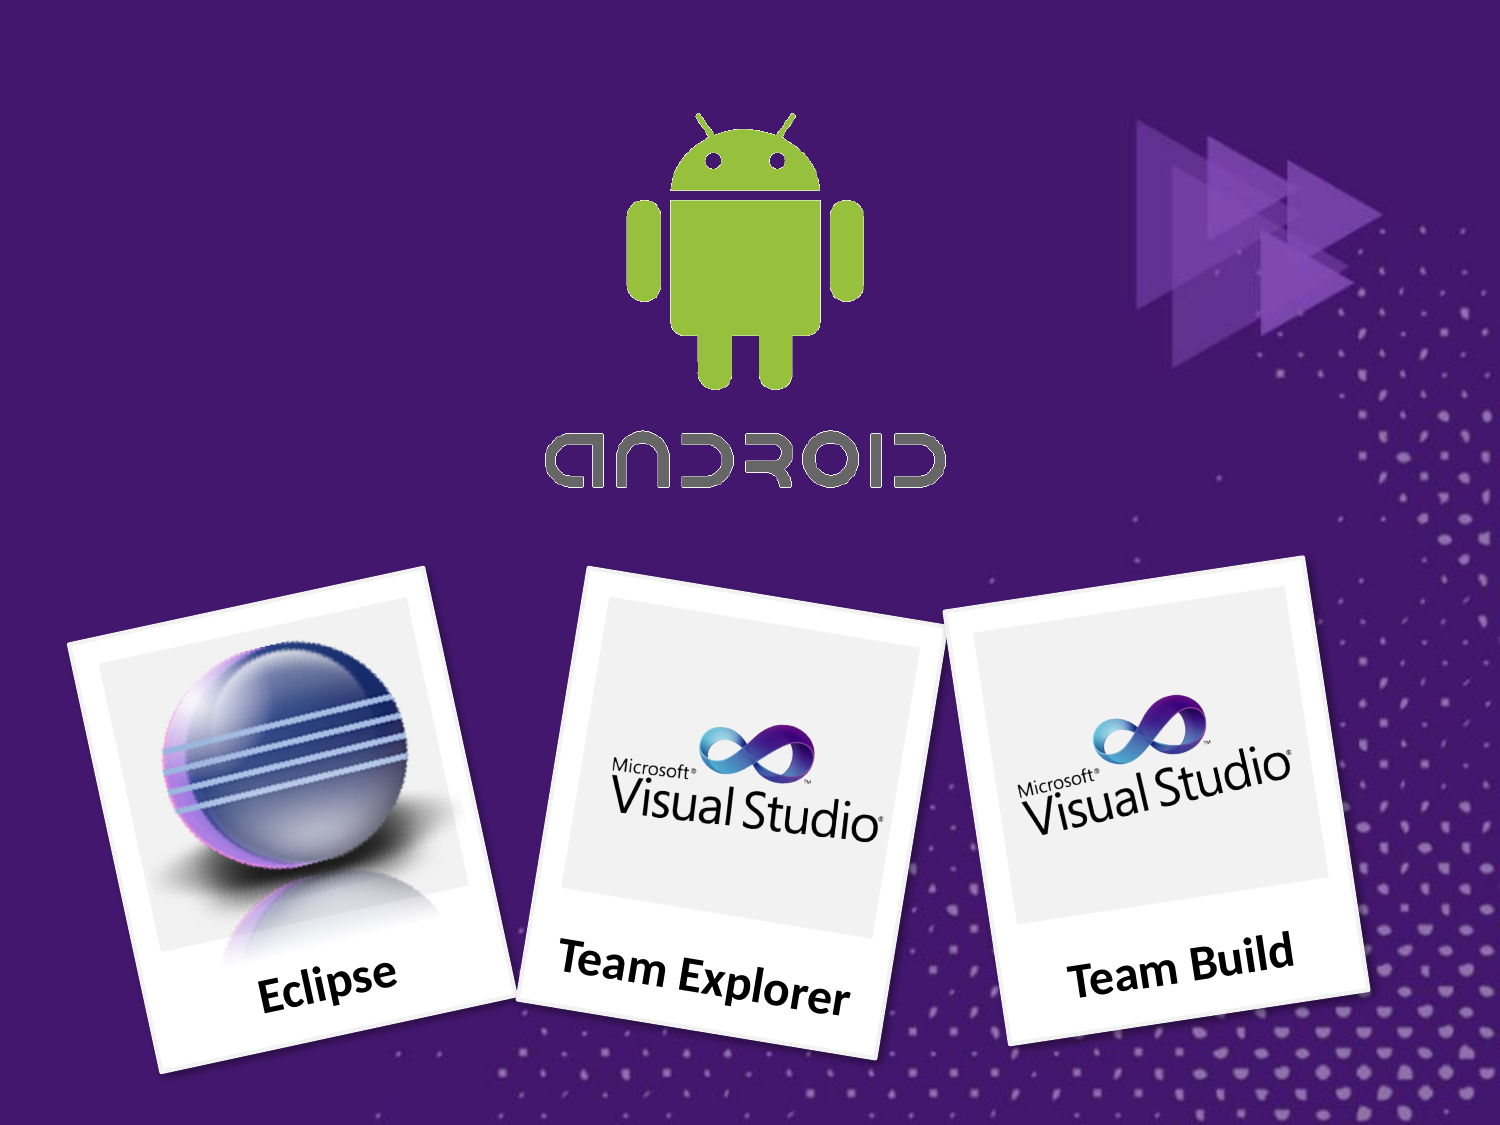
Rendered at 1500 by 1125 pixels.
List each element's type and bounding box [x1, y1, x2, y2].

picture [0, 0, 1500, 1125]
text_box [975, 581, 1338, 1020]
text_box [550, 594, 914, 1033]
text_box [110, 600, 474, 1039]
